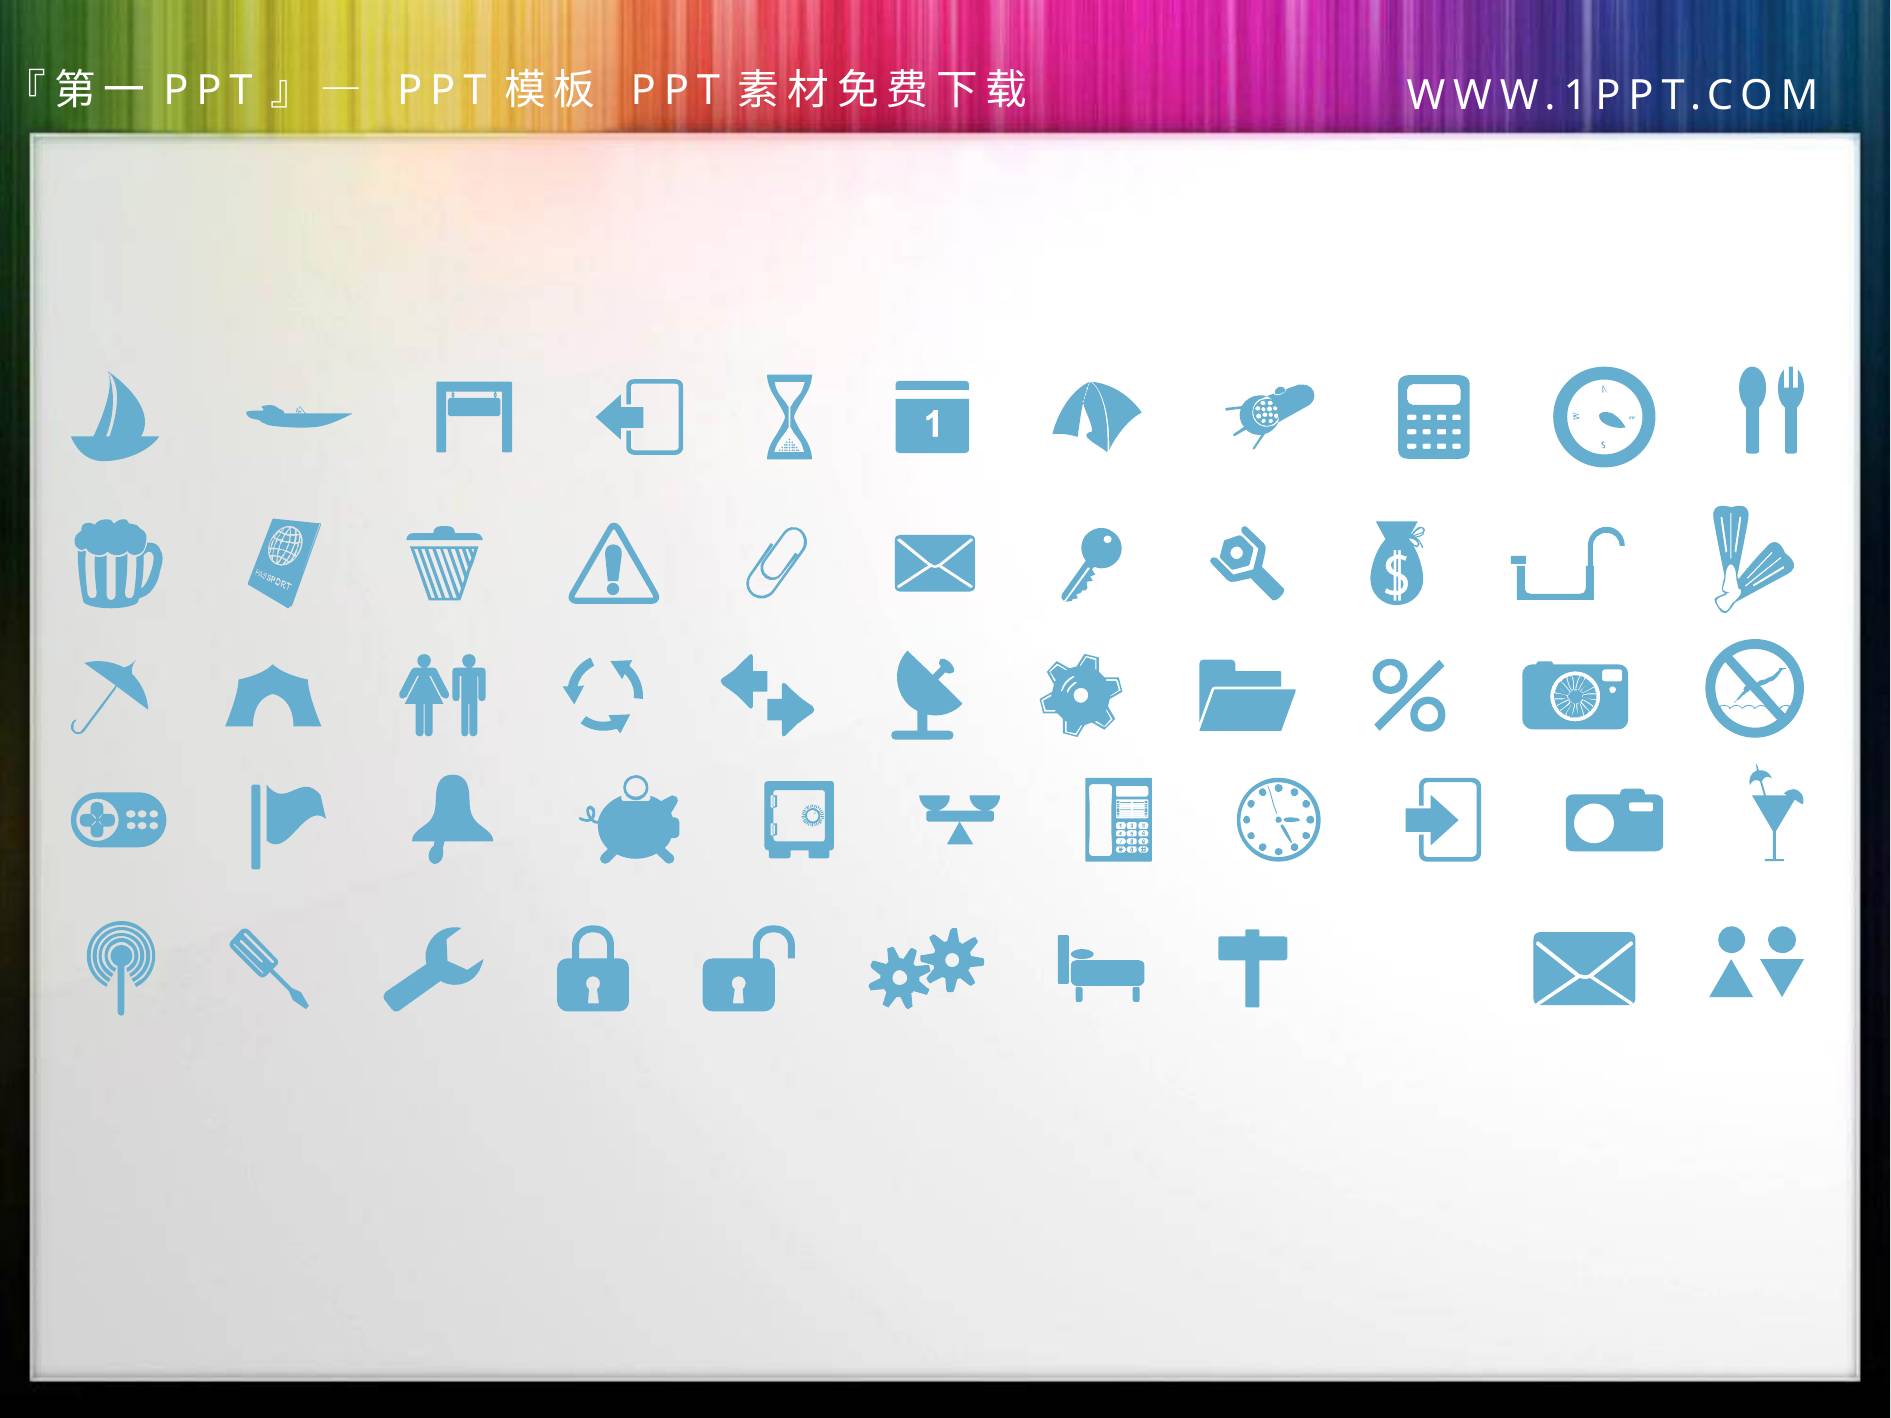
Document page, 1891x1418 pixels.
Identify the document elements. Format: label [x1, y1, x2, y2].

text_box [1553, 366, 1656, 468]
text_box [1749, 764, 1804, 862]
picture [0, 0, 1891, 1418]
text_box [895, 398, 969, 454]
text_box [702, 925, 795, 1012]
text_box [868, 928, 985, 1010]
text_box [1039, 653, 1123, 737]
text_box [399, 654, 449, 737]
text_box [578, 775, 680, 864]
text_box [1516, 526, 1625, 600]
text_box [1372, 658, 1408, 694]
text_box [1199, 689, 1296, 731]
text_box [557, 925, 629, 1012]
text_box [409, 546, 479, 601]
text_box [1768, 926, 1796, 954]
text_box [86, 921, 156, 1016]
text_box [70, 792, 167, 848]
text_box [764, 781, 834, 859]
text_box [562, 657, 595, 705]
text_box [1398, 375, 1470, 459]
text_box [1709, 959, 1754, 998]
text_box [383, 927, 484, 1012]
text_box [1057, 935, 1069, 984]
text_box [1705, 639, 1805, 738]
text_box [246, 405, 353, 428]
text_box [1218, 929, 1288, 1008]
text_box [1052, 381, 1142, 453]
text_box [1061, 527, 1122, 602]
text_box [452, 654, 486, 737]
text_box [1713, 505, 1794, 614]
text_box [1777, 366, 1804, 454]
text_box [1085, 777, 1152, 862]
text_box [229, 928, 309, 1010]
text_box [568, 522, 660, 604]
text_box [891, 650, 963, 740]
text_box [406, 526, 483, 541]
text_box [1718, 926, 1746, 954]
text_box [1199, 659, 1282, 723]
text_box [70, 371, 160, 462]
text_box [1405, 794, 1459, 846]
text_box [1070, 960, 1145, 1002]
text_box [1210, 526, 1285, 601]
text_box [436, 381, 513, 453]
text_box [720, 654, 768, 709]
text_box [74, 519, 163, 609]
text_box [1070, 949, 1094, 959]
text_box [595, 394, 644, 440]
text_box [70, 659, 149, 735]
text_box [767, 682, 815, 737]
text_box [1225, 384, 1315, 450]
text_box [266, 784, 327, 845]
text_box [1374, 659, 1445, 731]
text_box [1533, 932, 1636, 1005]
text_box [225, 664, 322, 727]
text_box [1236, 777, 1321, 862]
text_box [1538, 978, 1631, 1006]
text_box [1510, 555, 1526, 564]
text_box [1419, 777, 1482, 862]
text_box [412, 774, 494, 864]
text_box [580, 714, 631, 734]
text_box [1522, 661, 1629, 730]
text_box [767, 374, 813, 460]
text_box [1410, 696, 1446, 732]
text_box [1370, 521, 1426, 606]
text_box [610, 660, 643, 699]
text_box [1565, 788, 1664, 852]
text_box [894, 534, 976, 592]
text_box [895, 380, 969, 390]
text_box [746, 527, 807, 599]
text_box [251, 784, 261, 870]
text_box [248, 518, 321, 609]
text_box [626, 379, 684, 455]
text_box [1760, 959, 1805, 998]
text_box [1739, 366, 1767, 454]
text_box [919, 795, 1001, 845]
